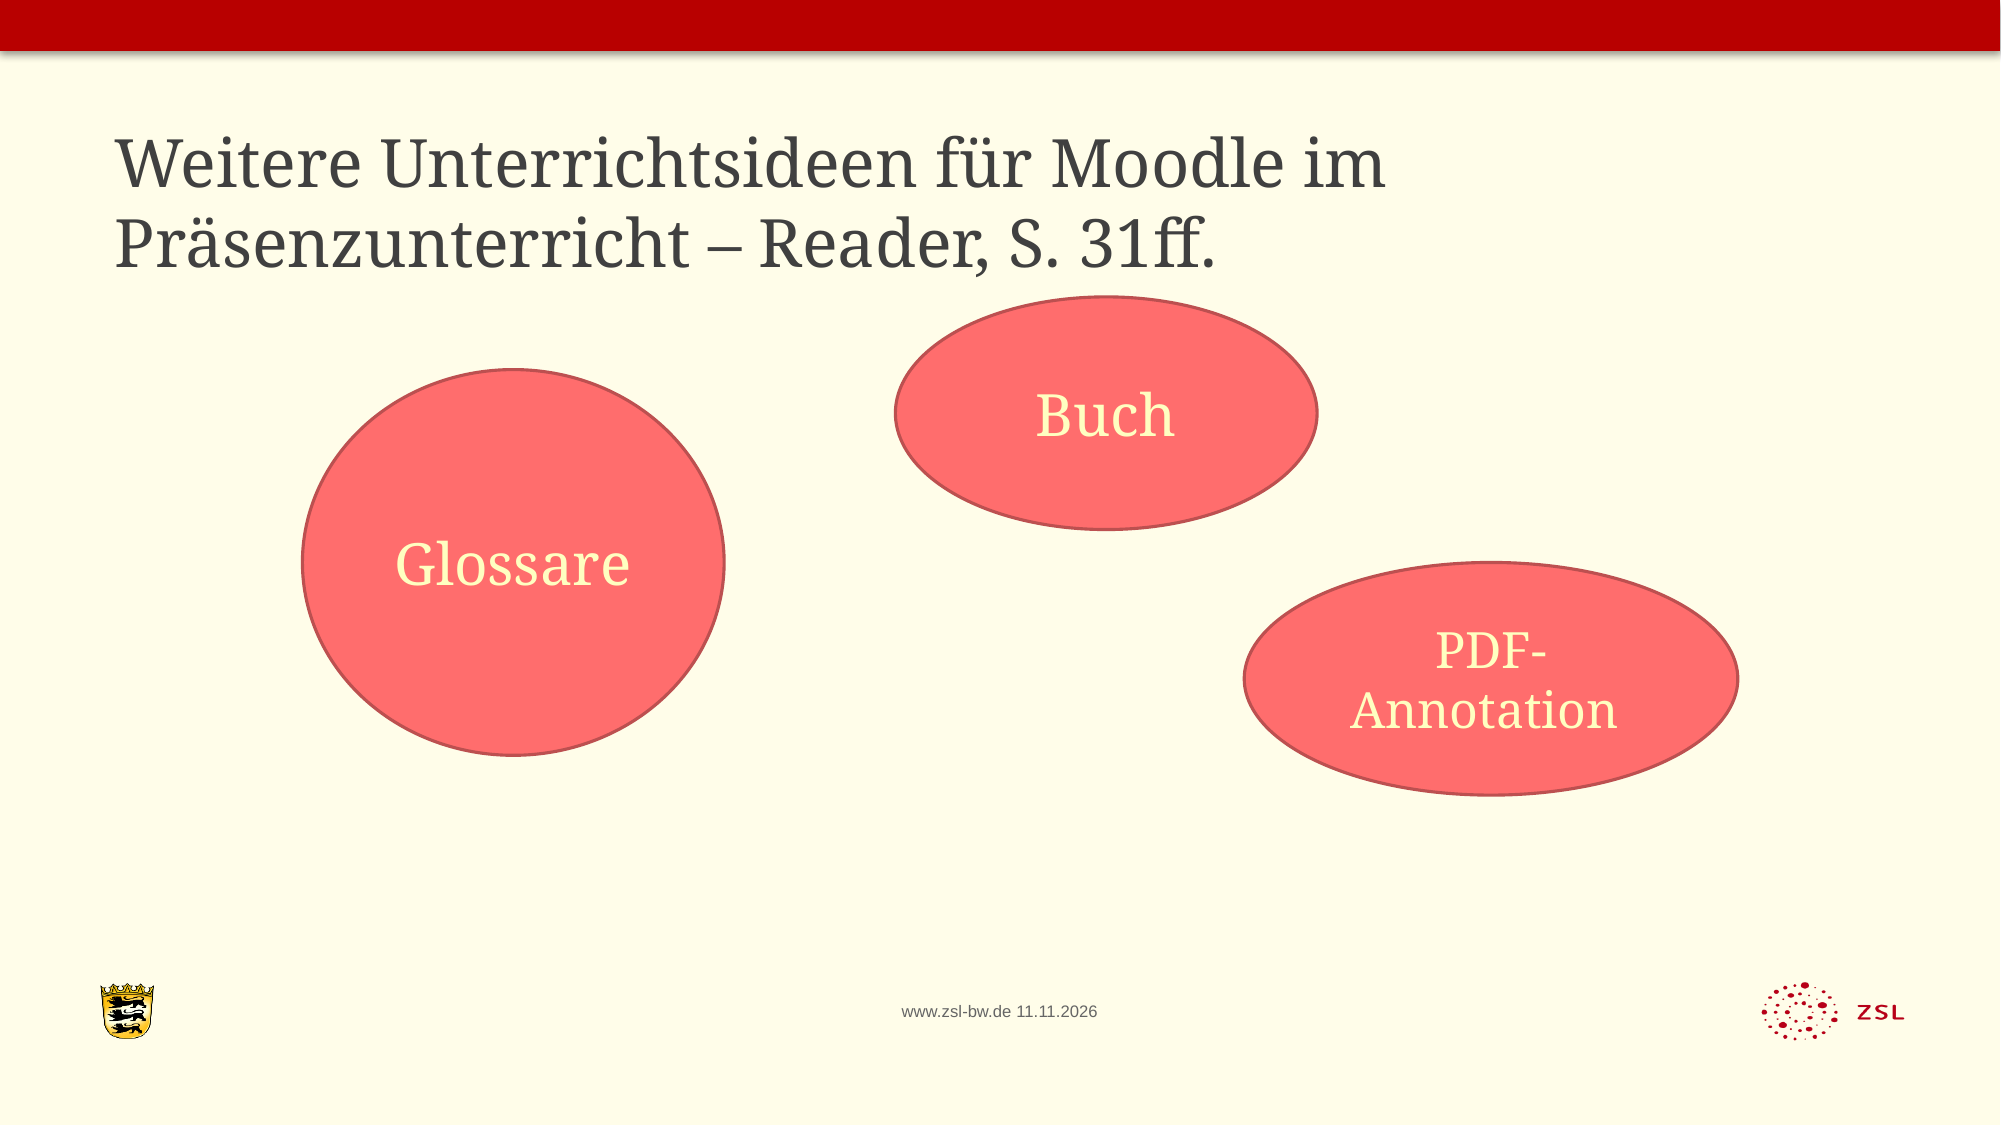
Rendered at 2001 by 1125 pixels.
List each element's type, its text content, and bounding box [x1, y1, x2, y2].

text_box Glossare [300, 368, 726, 757]
picture [1760, 981, 1905, 1041]
text_box PDF-Annotation [1242, 560, 1740, 797]
title Weitere Unterrichtsideen für Moodle im Präsenzunterricht – Reader, S. 31ff. [99, 113, 1900, 289]
picture [98, 981, 156, 1041]
text_box Buch [893, 295, 1319, 532]
